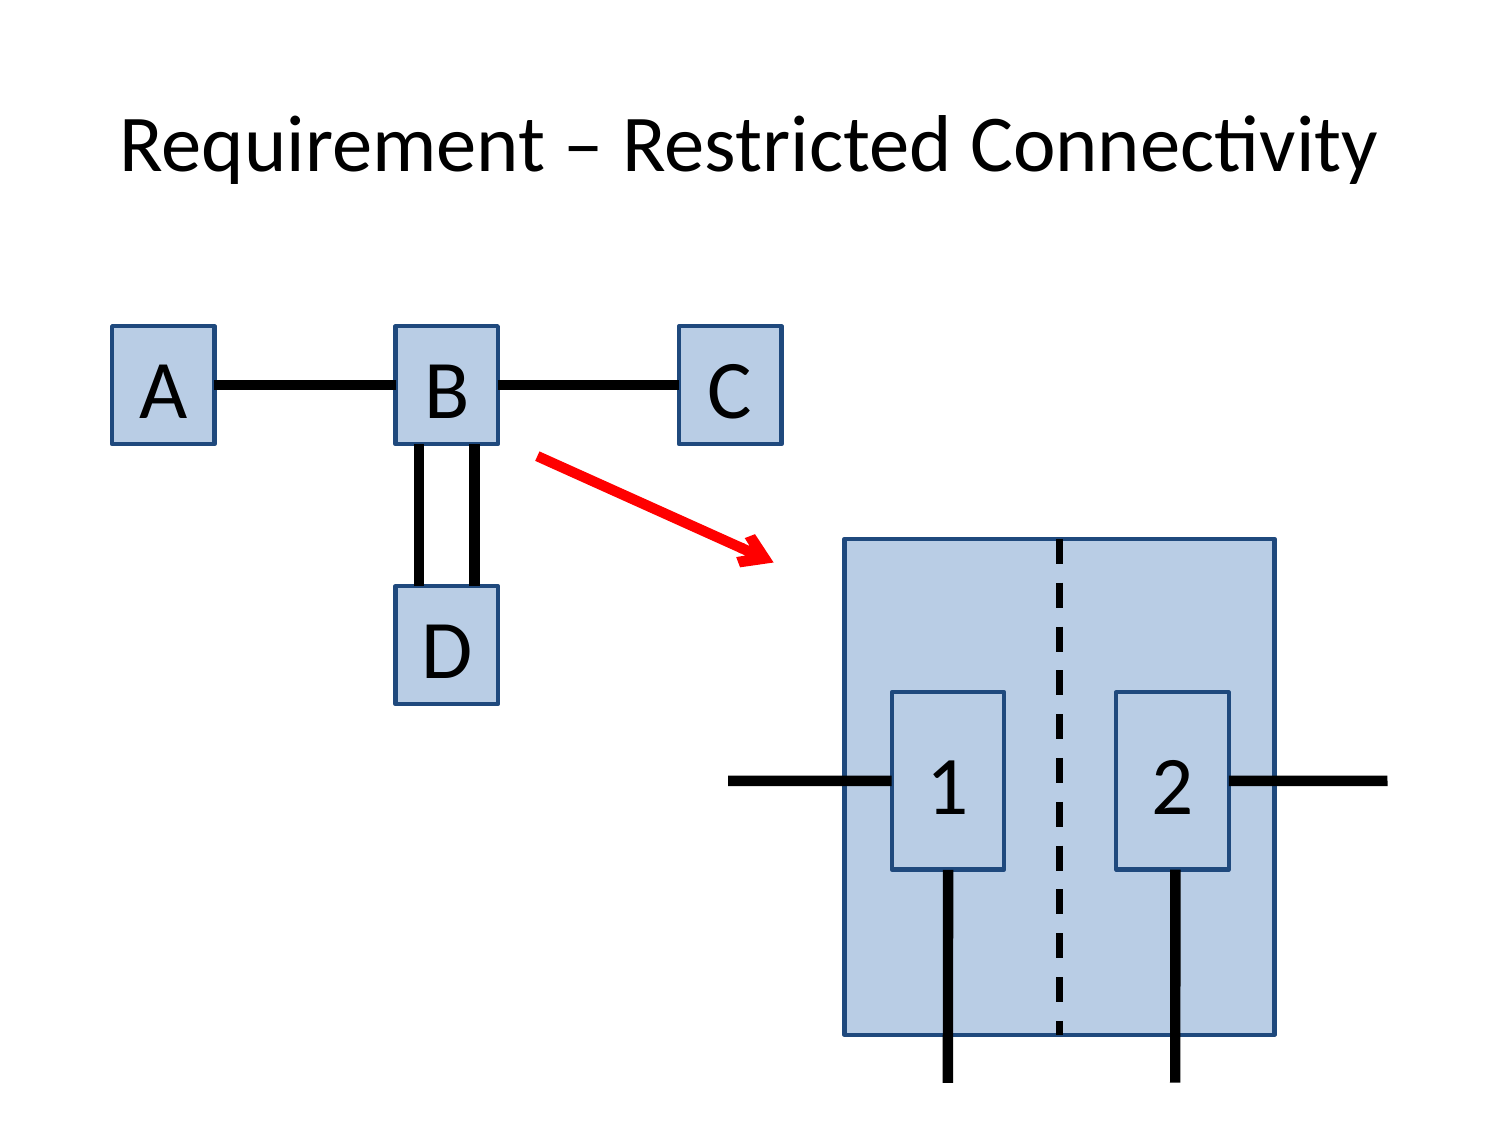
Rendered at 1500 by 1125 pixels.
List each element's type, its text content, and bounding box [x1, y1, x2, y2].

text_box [111, 326, 782, 705]
title Requirement – Restricted Connectivity [75, 45, 1425, 233]
text_box 2 [1114, 690, 1231, 872]
text_box [842, 537, 1277, 1037]
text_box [537, 455, 774, 563]
text_box 1 [890, 690, 1006, 872]
